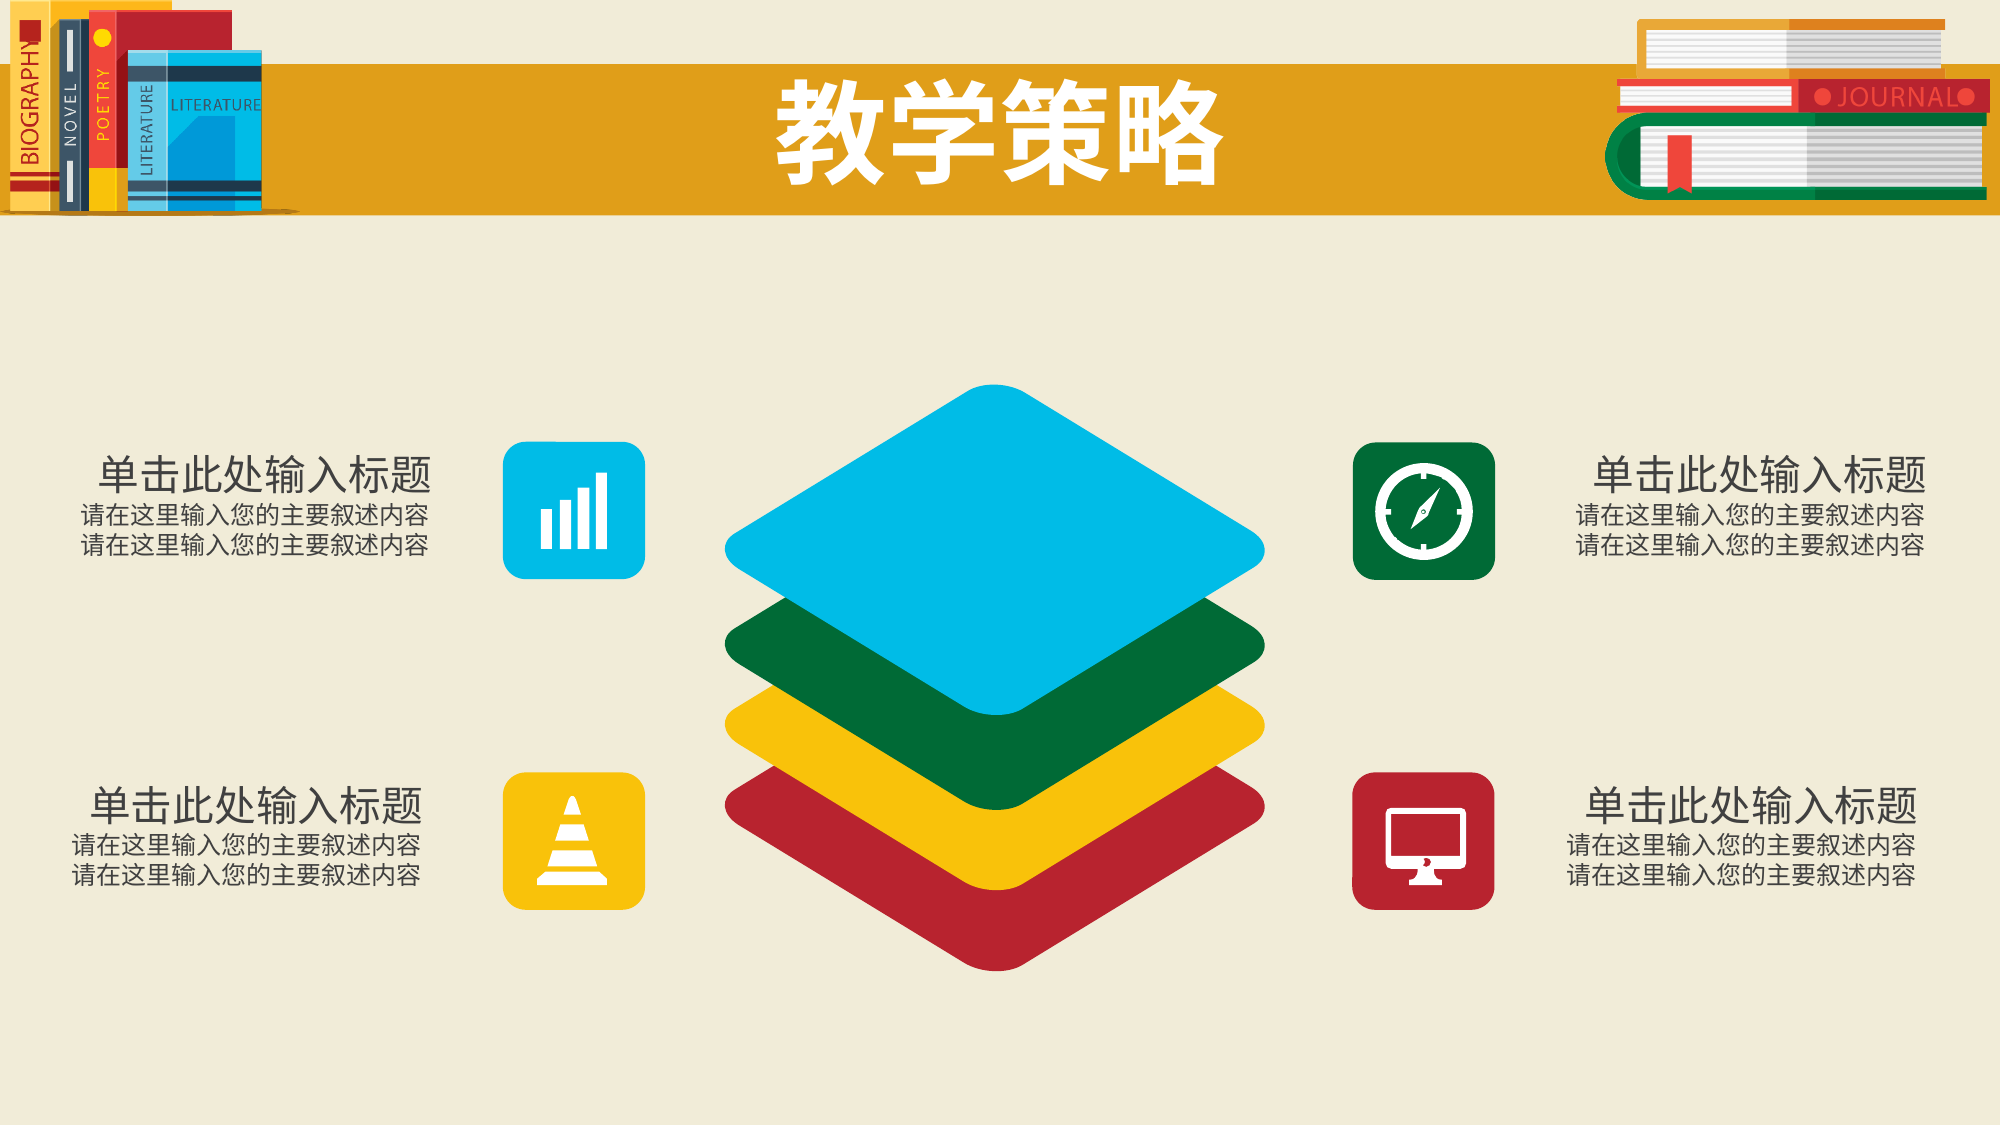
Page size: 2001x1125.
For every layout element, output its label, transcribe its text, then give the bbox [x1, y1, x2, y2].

text_box [724, 685, 1265, 891]
text_box [501, 771, 647, 911]
text_box [501, 440, 647, 581]
text_box [563, 795, 582, 815]
picture [1605, 19, 1990, 200]
text_box 教学策略 [610, 55, 1390, 206]
text_box 单击此处输入标题 请在这里输入您的主要叙述内容 请在这里输入您的主要叙述内容 [1552, 772, 1934, 978]
text_box [1351, 771, 1496, 911]
text_box 单击此处输入标题 请在这里输入您的主要叙述内容 请在这里输入您的主要叙述内容 [56, 772, 439, 978]
text_box [537, 871, 607, 886]
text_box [1385, 807, 1467, 886]
text_box [724, 766, 1265, 972]
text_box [1375, 463, 1473, 560]
text_box 单击此处输入标题 请在这里输入您的主要叙述内容 请在这里输入您的主要叙述内容 [1560, 441, 1942, 647]
picture [0, 0, 300, 216]
text_box [1351, 441, 1497, 581]
text_box [724, 598, 1265, 810]
text_box [724, 384, 1265, 715]
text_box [540, 472, 607, 550]
text_box [547, 850, 598, 867]
text_box [0, 63, 2000, 217]
text_box [555, 824, 589, 841]
text_box 单击此处输入标题 请在这里输入您的主要叙述内容 请在这里输入您的主要叙述内容 [65, 441, 447, 647]
